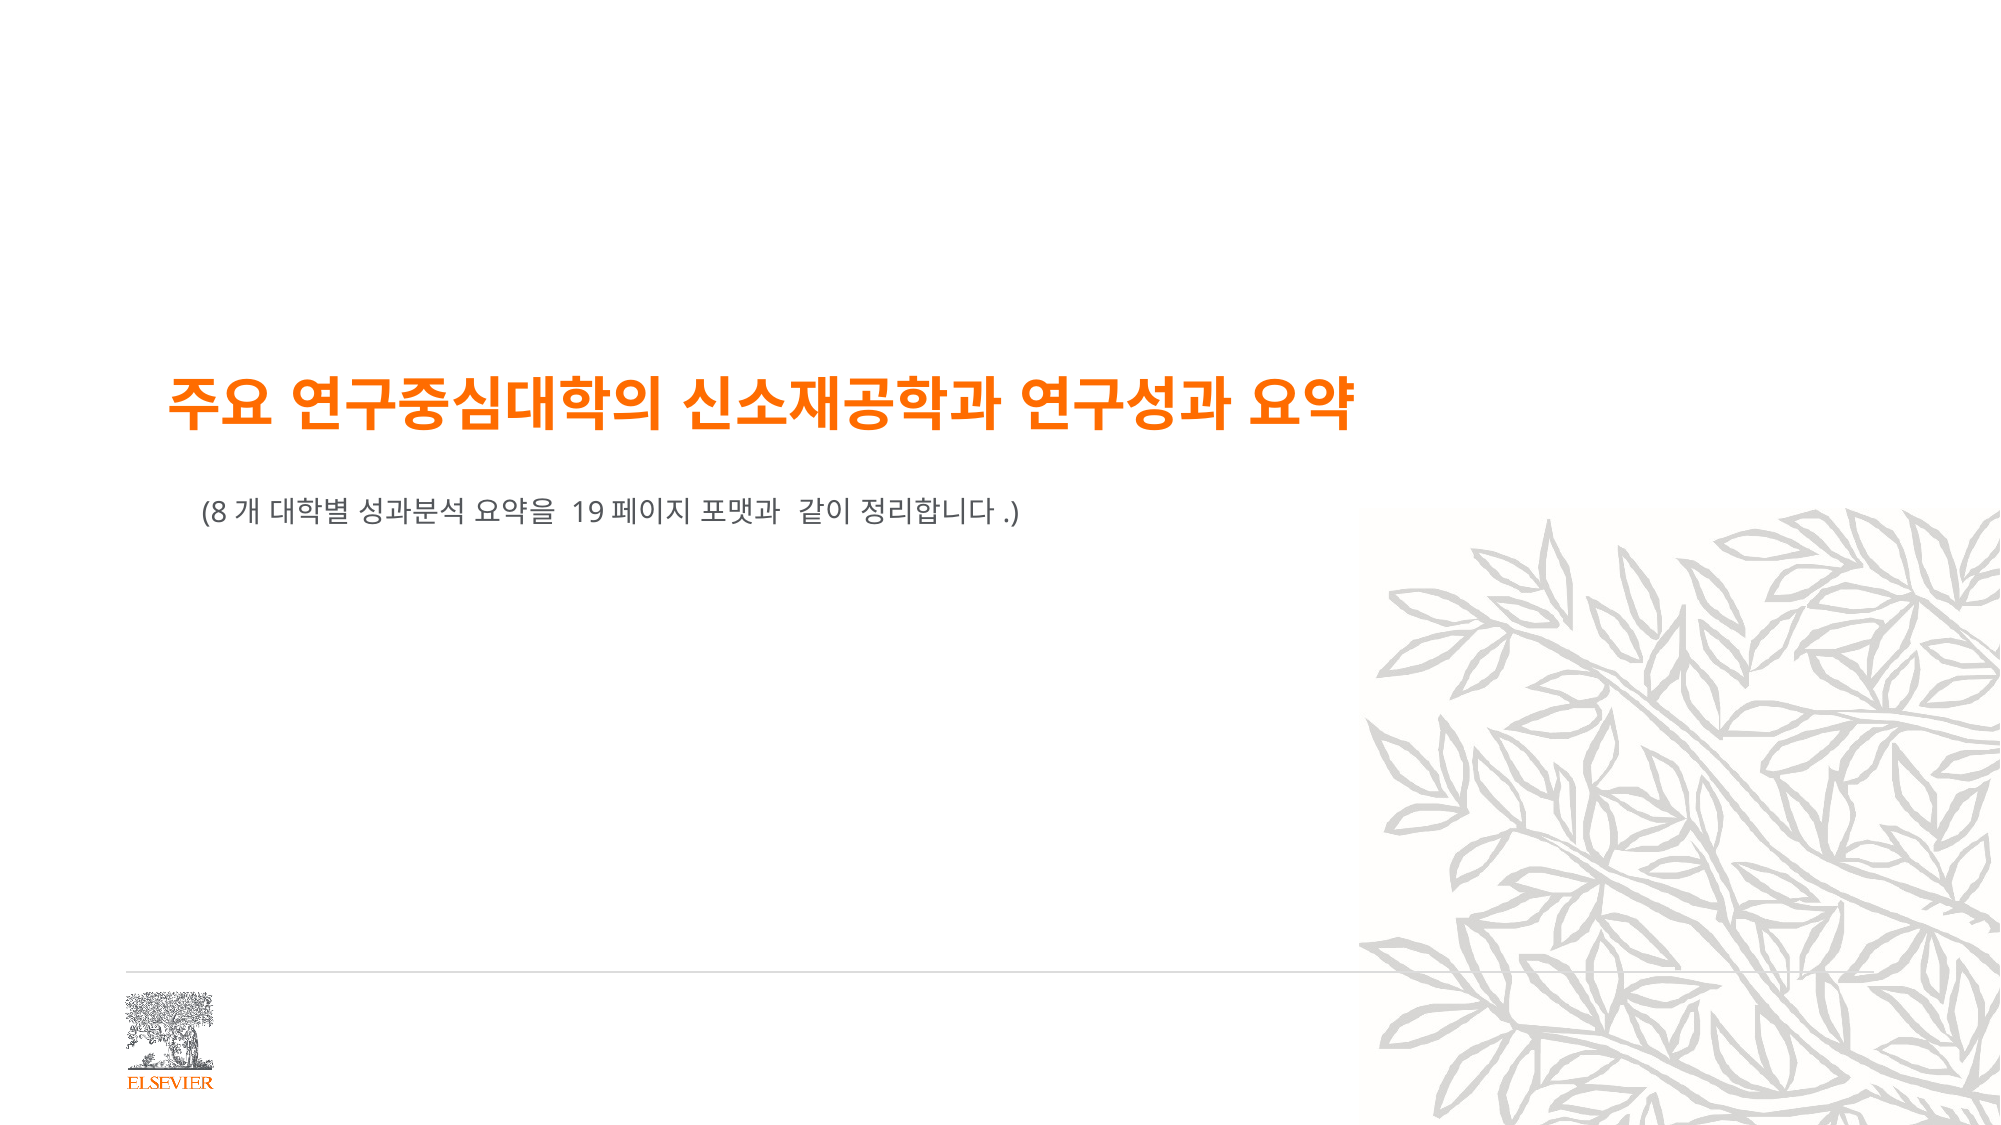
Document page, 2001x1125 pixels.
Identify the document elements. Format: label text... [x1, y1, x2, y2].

picture [1359, 508, 2000, 1125]
picture [125, 991, 214, 1089]
text_box 주요 연구중심대학의 신소재공학과 연구성과 요약 [152, 359, 1550, 445]
text_box (8개 대학별 성과분석 요약을 19페이지 포맷과 같이 정리합니다.) [187, 485, 1476, 536]
